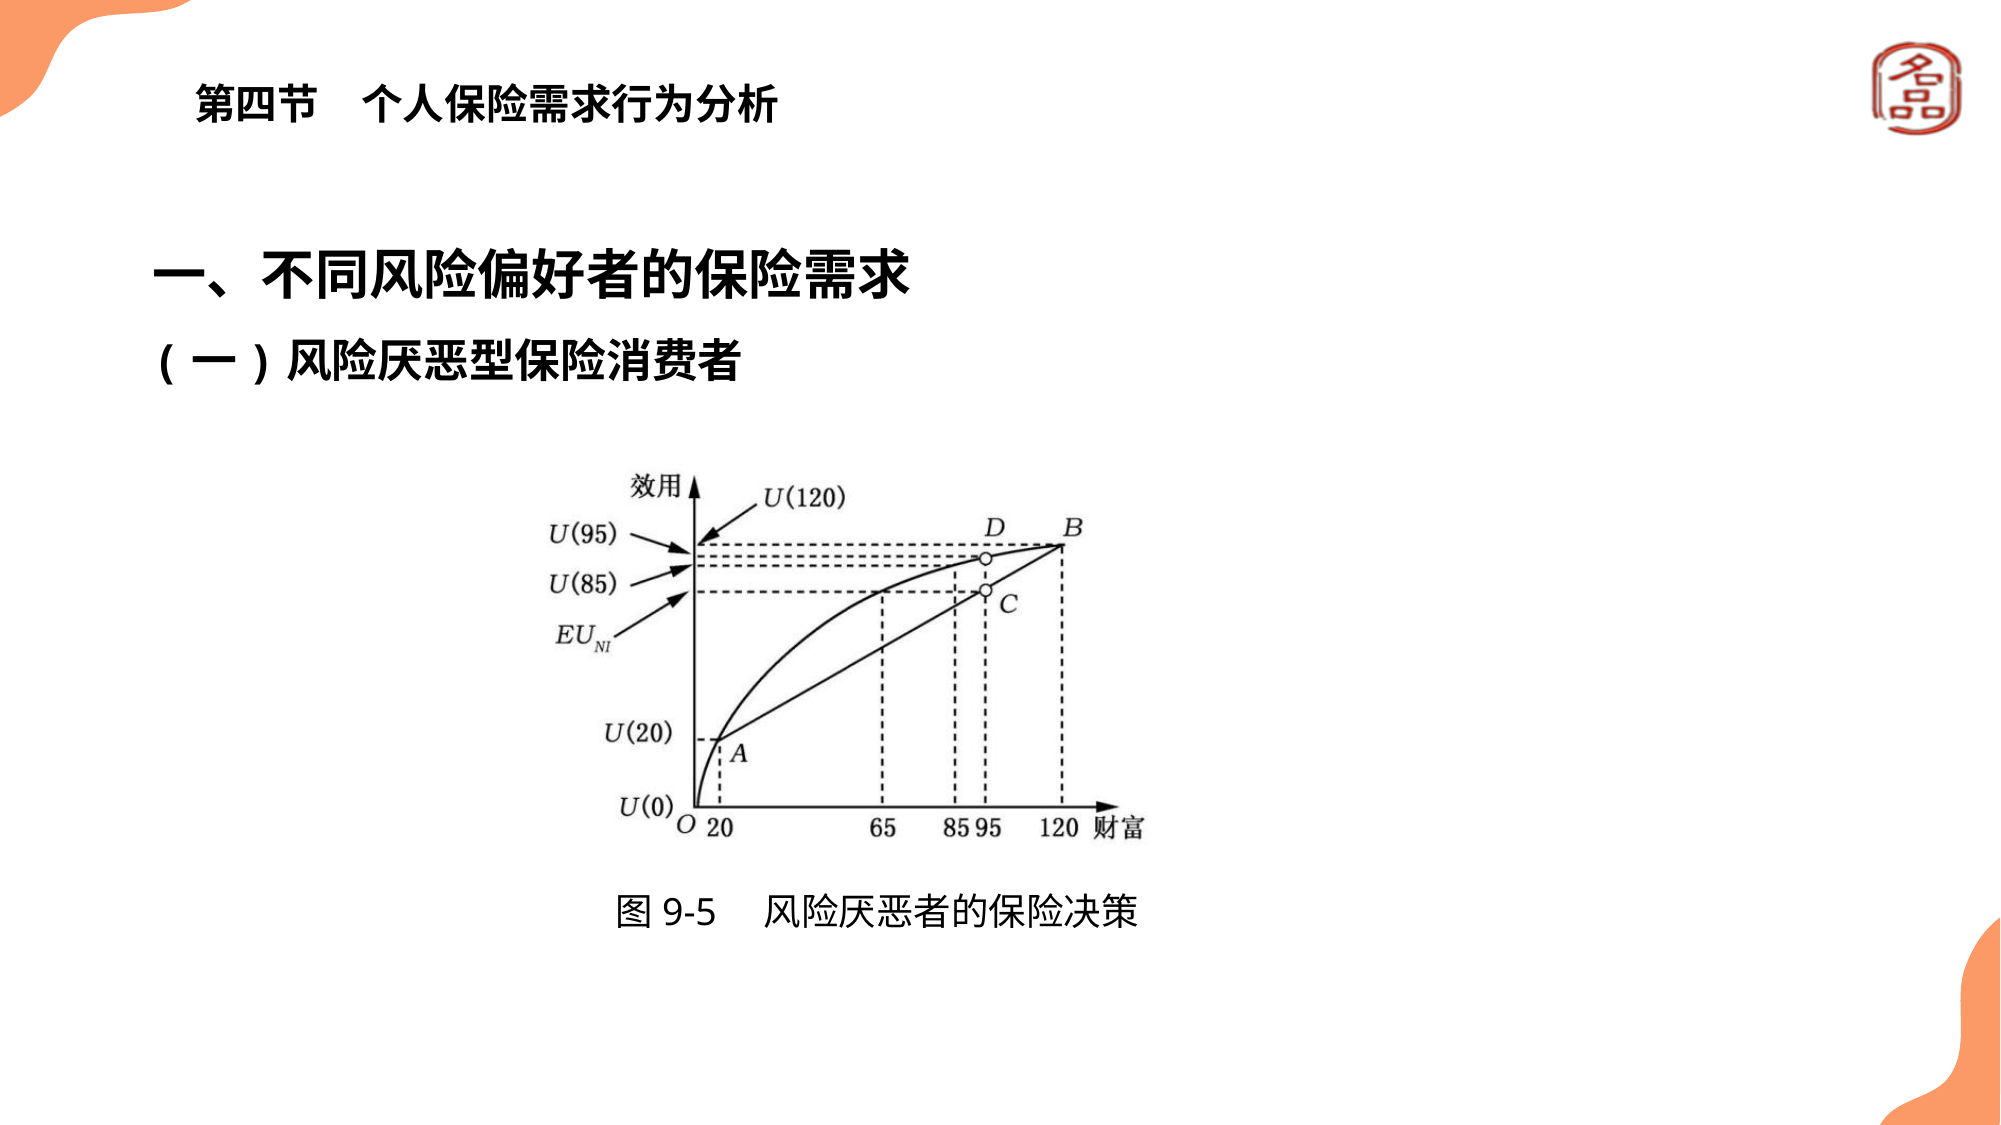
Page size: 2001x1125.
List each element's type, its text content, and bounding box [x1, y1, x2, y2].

list 一、不同风险偏好者的保险需求 (一)风险厌恶型保险消费者 [137, 217, 1863, 1031]
title 第四节 个人保险需求行为分析 [137, 60, 1863, 152]
text_box 图9-5 风险厌恶者的保险决策 [460, 880, 1294, 941]
picture [182, 463, 1513, 849]
picture [1861, 10, 1990, 147]
